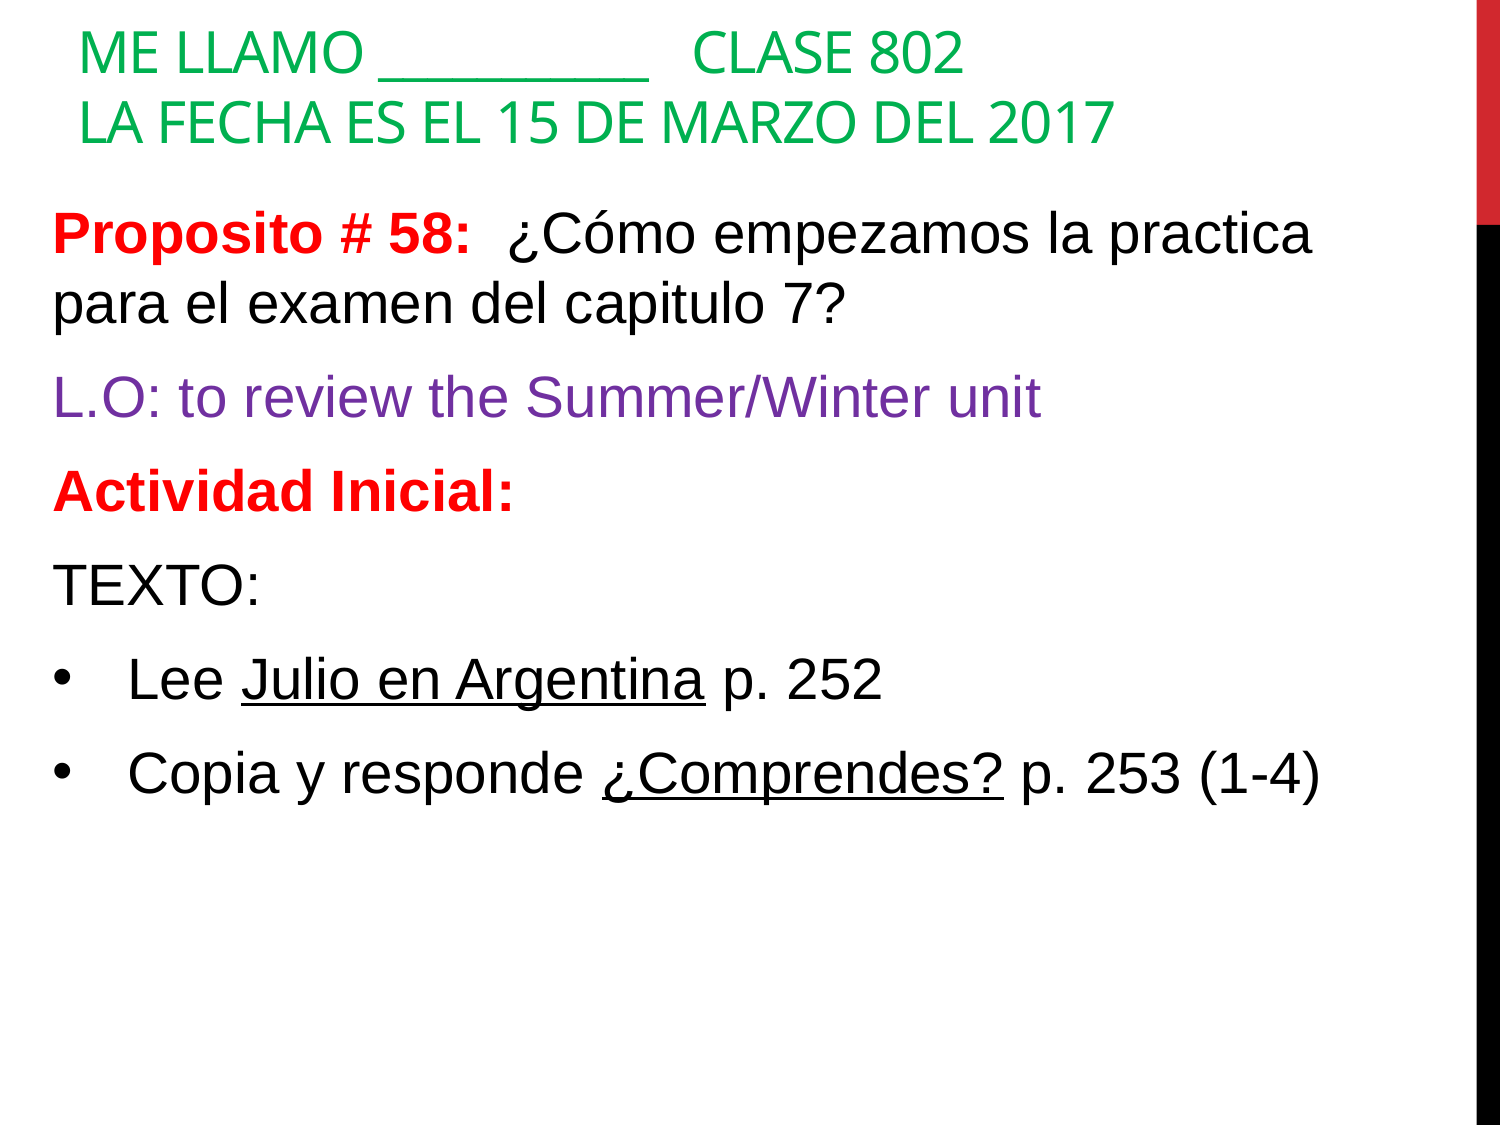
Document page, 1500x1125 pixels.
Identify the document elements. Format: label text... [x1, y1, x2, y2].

list Proposito # 58: ¿Cómo empezamos la practica para el examen del capitulo 7? L.O: to review the Summer/Winter unit Actividad Inicial: TEXTO: Lee Julio en Argentina p. 252 Copia y responde ¿Comprendes? p. 253 (1-4) [37, 187, 1413, 1088]
title Me llamo ___________ Clase 802 la fecha es el 15 de MARZO del 2017 [62, 0, 1475, 163]
